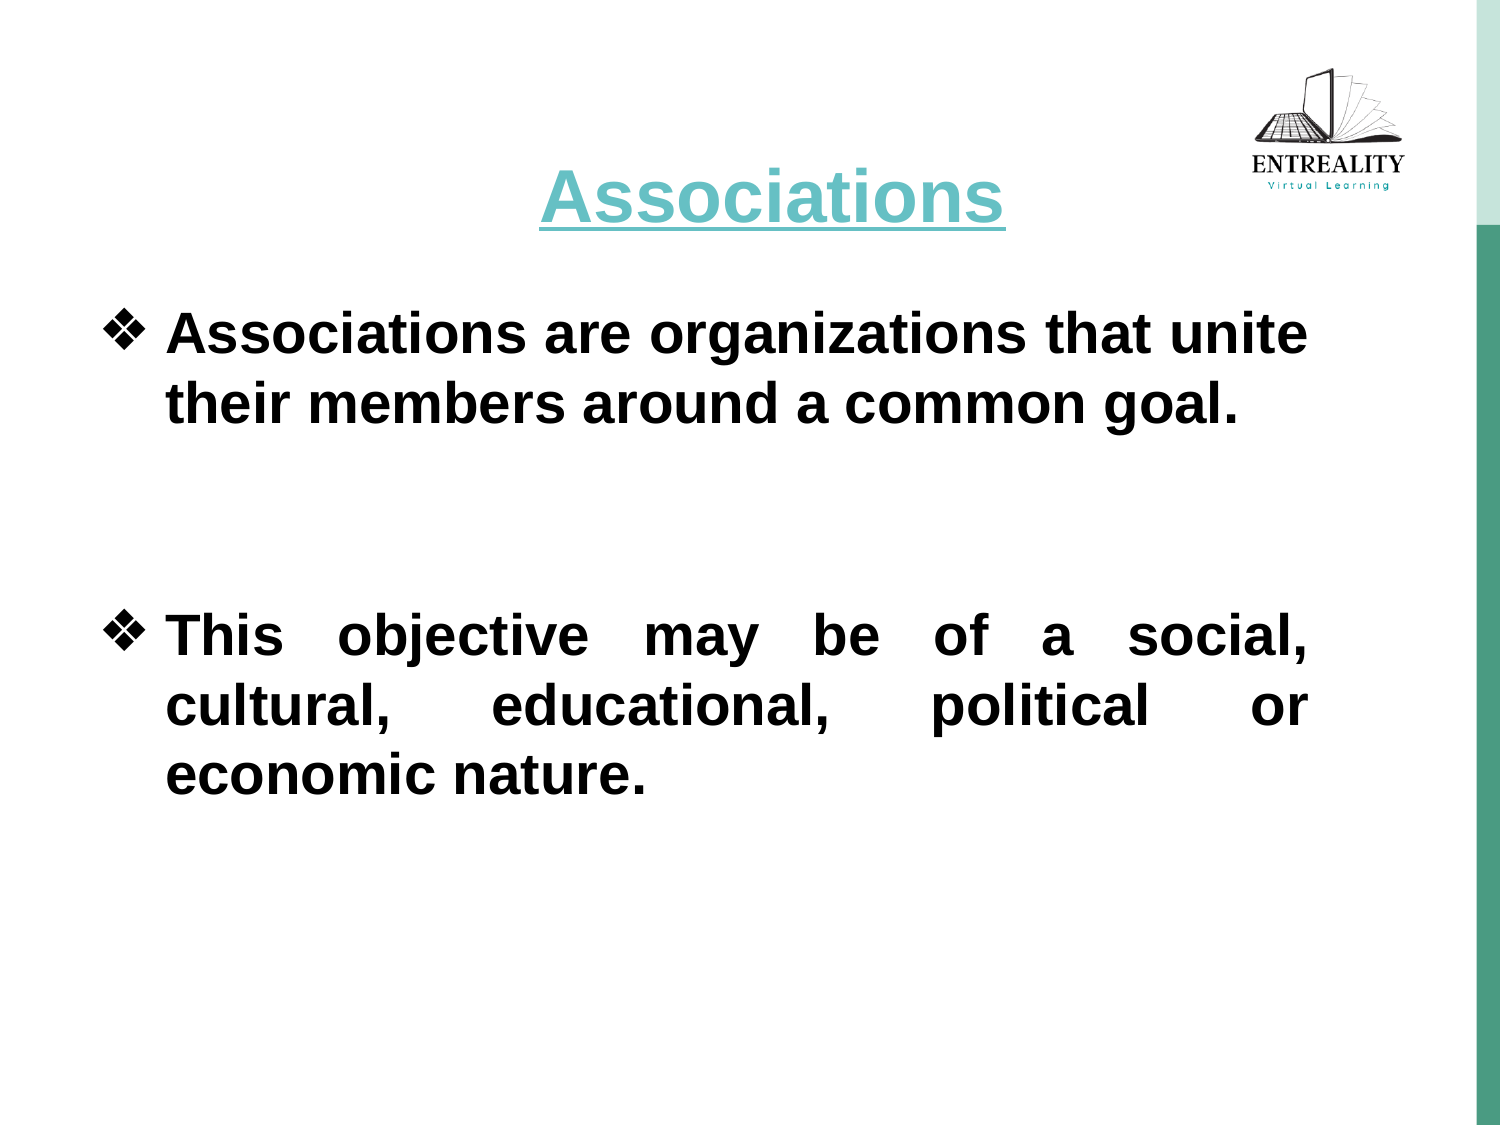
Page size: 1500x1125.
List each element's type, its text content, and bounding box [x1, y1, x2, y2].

title Associations [524, 74, 1097, 246]
list Associations are organizations that unite their members around a common goal. This objective may be of a social, cultural, educational, political or economic nature. [75, 287, 1325, 1005]
picture [1198, 0, 1458, 259]
